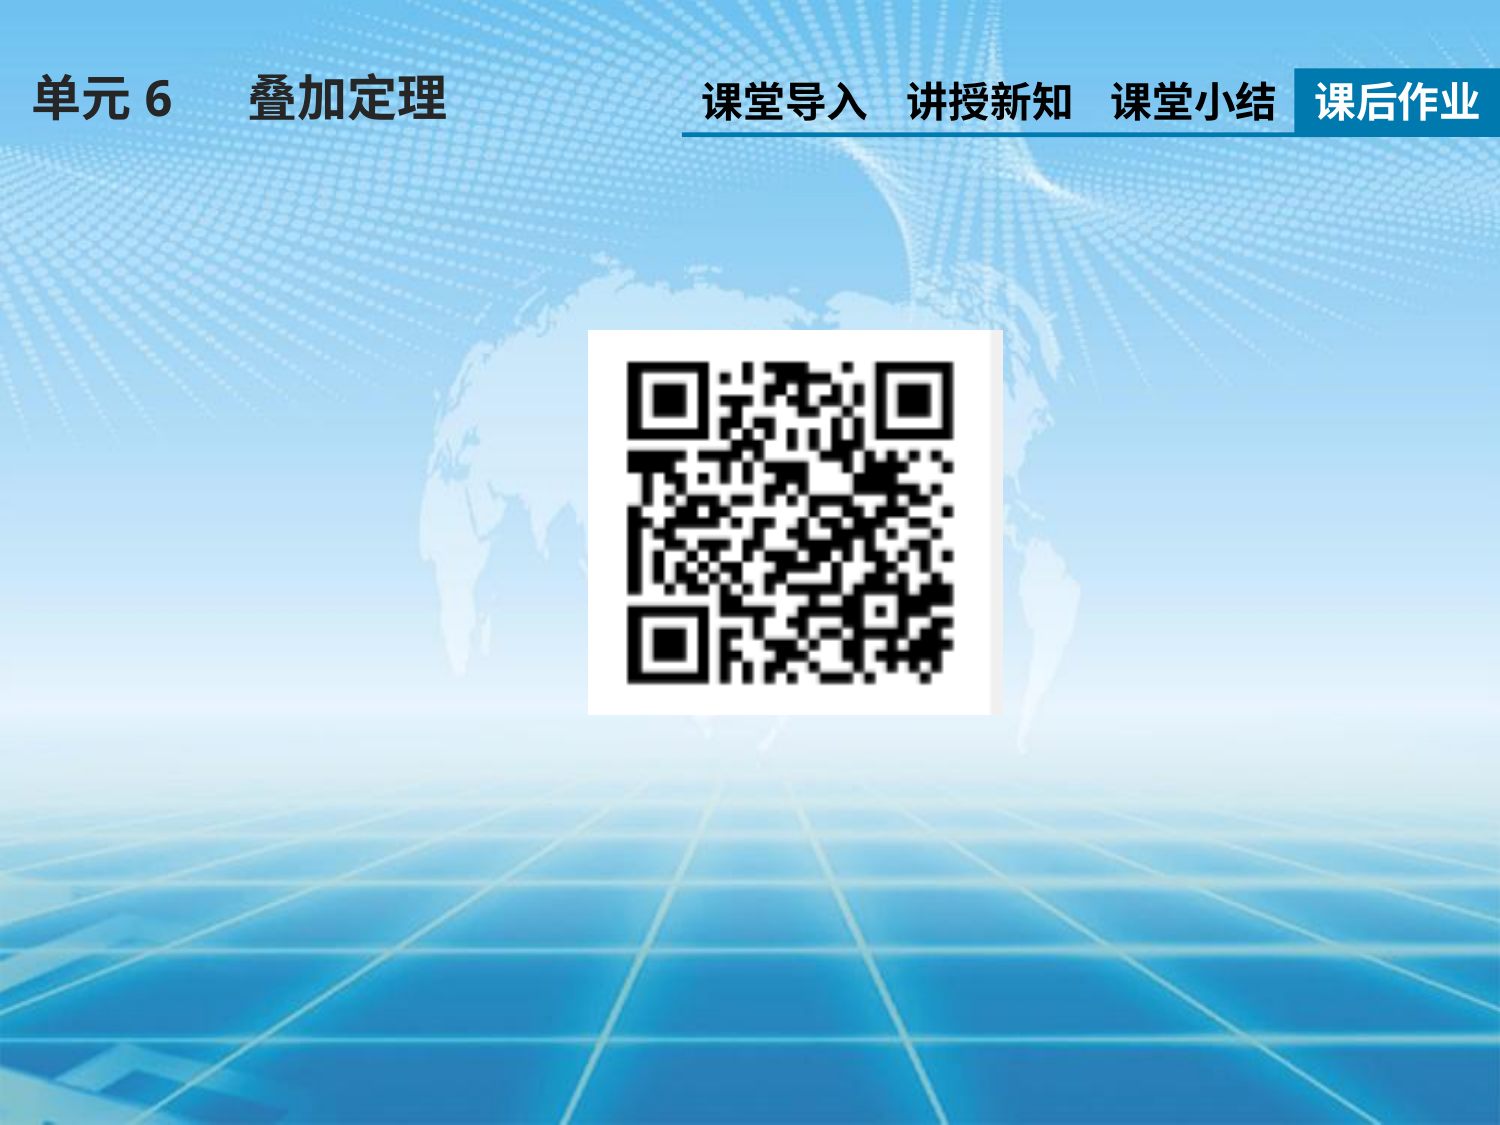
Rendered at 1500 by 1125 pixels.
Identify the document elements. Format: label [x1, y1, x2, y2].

picture [0, 0, 1500, 1125]
text_box [16, 59, 1500, 135]
